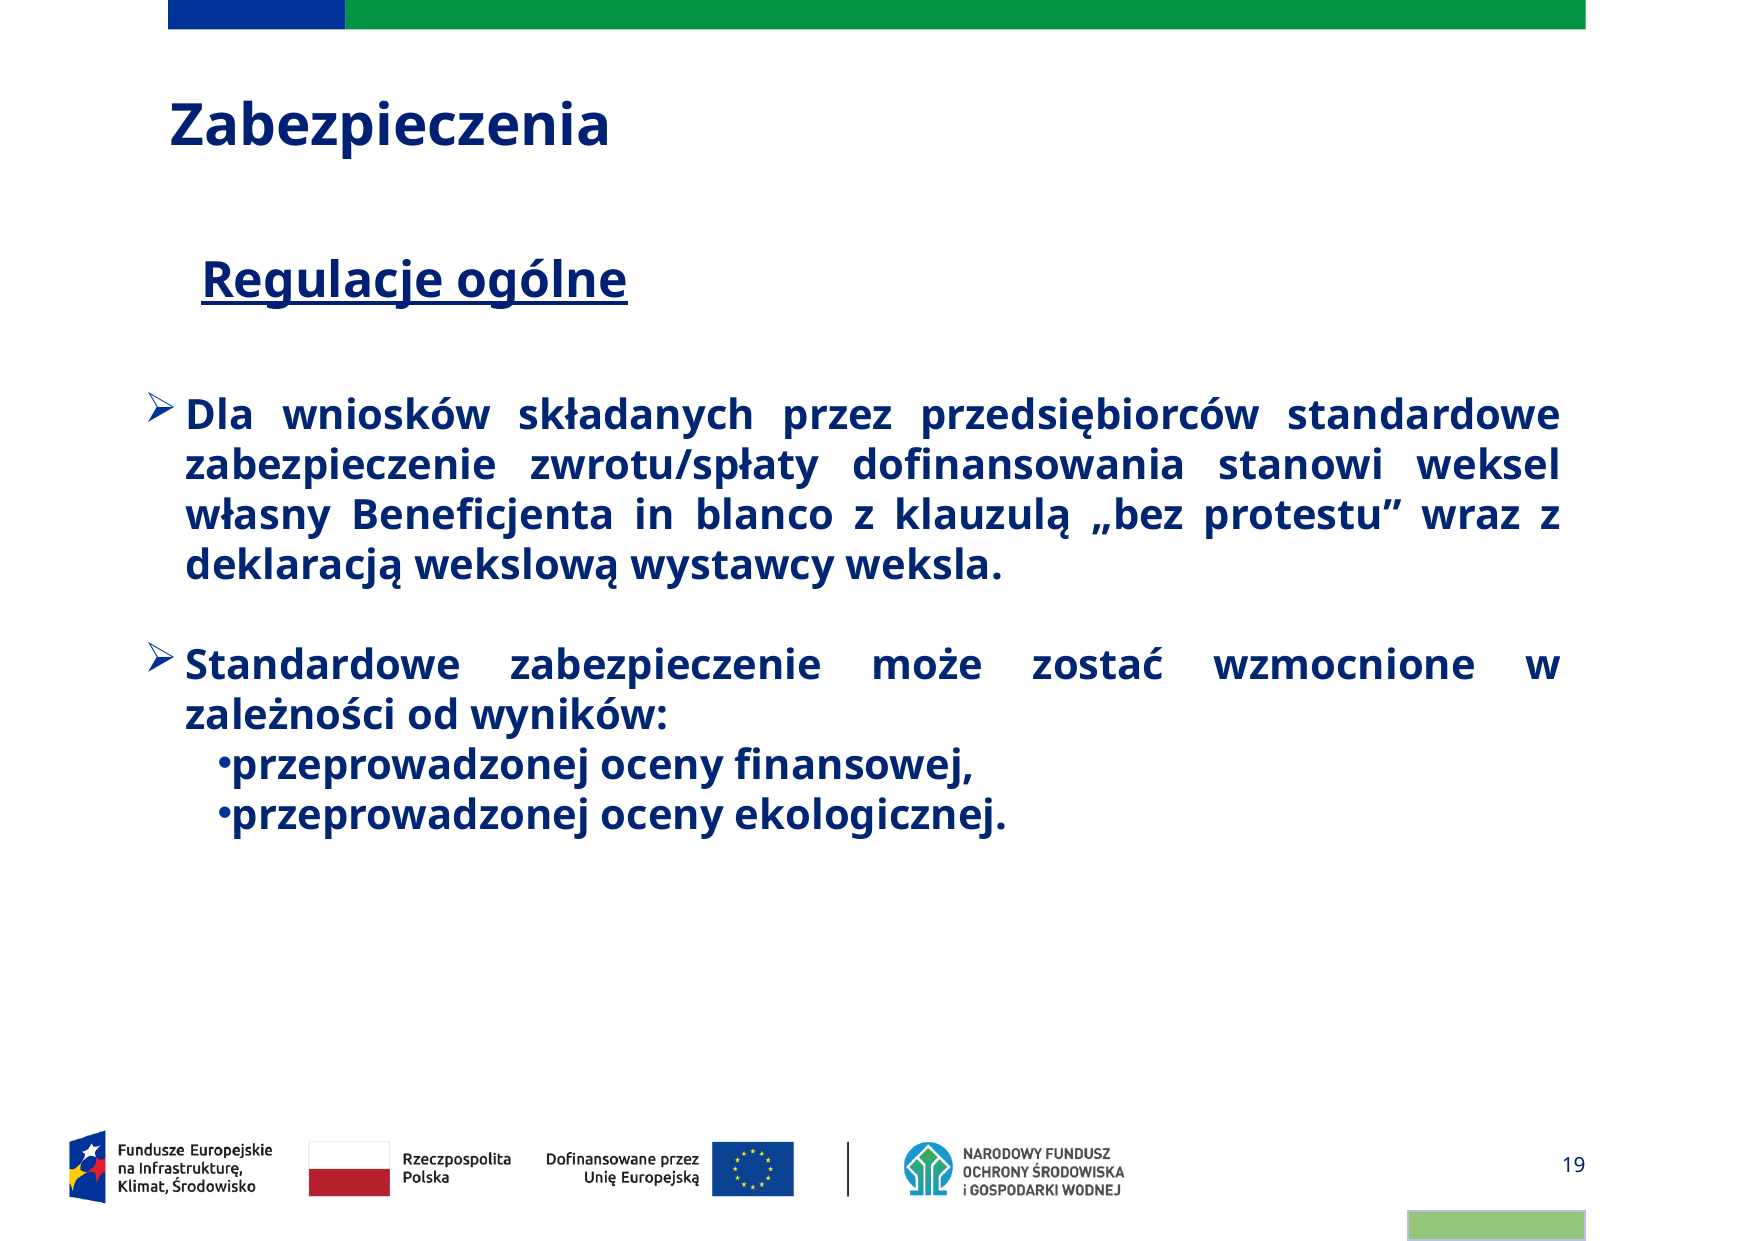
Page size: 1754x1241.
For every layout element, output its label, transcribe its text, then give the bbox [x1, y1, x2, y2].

slide_number 19 [1408, 1151, 1586, 1181]
picture [49, 1112, 1143, 1221]
title Zabezpieczenia Regulacje ogólne [170, 82, 1588, 319]
list Dla wniosków składanych przez przedsiębiorców standardowe zabezpieczenie zwrotu/spłaty dofinansowania stanowi weksel własny Beneficjenta in blanco z klauzulą „bez protestu” wraz z deklaracją wekslową wystawcy weksla. Standardowe zabezpieczenie może zostać wzmocnione w zależności od wyników: przeprowadzonej oceny finansowej, przeprowadzonej oceny ekologicznej. [144, 387, 1562, 1014]
